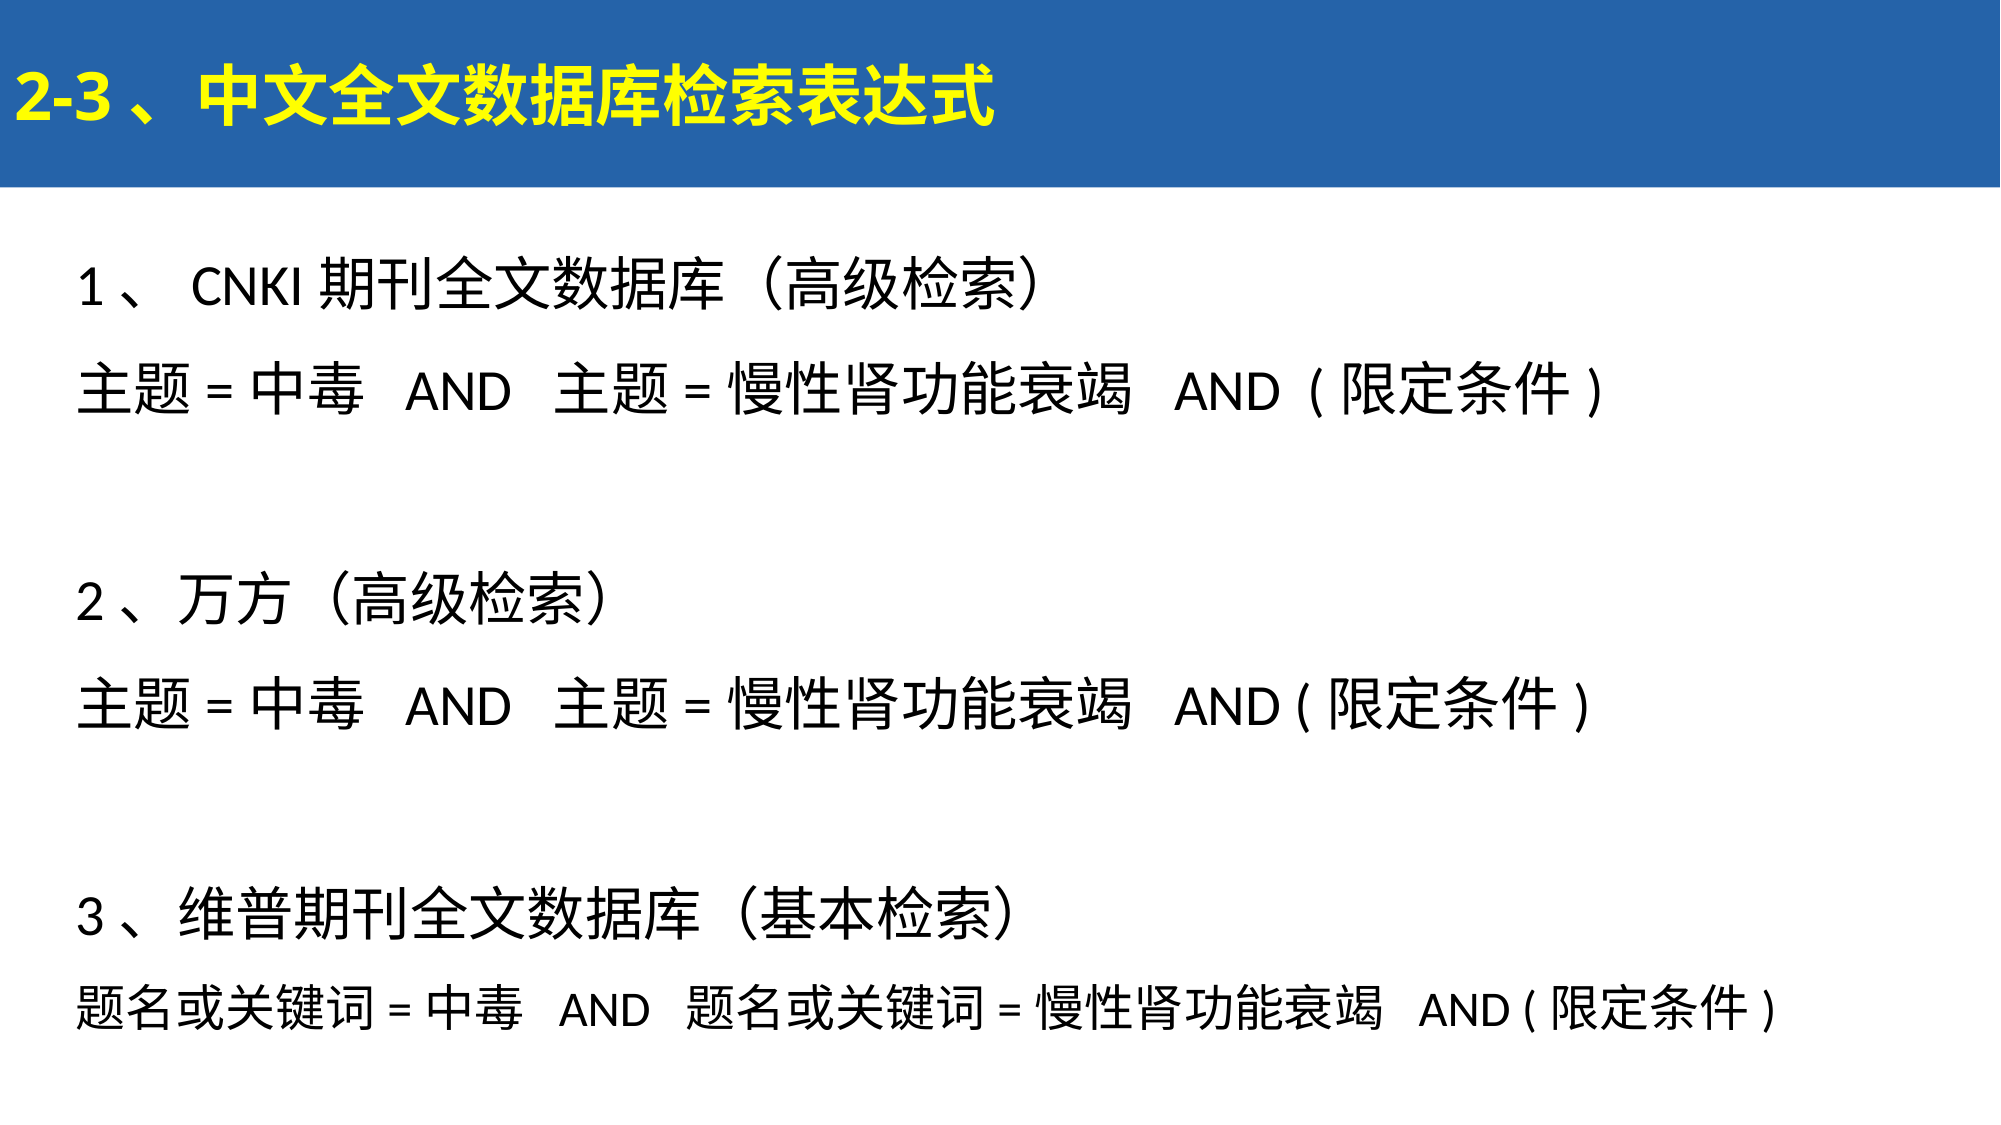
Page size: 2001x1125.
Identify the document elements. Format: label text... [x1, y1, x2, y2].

text_box 2-3、中文全文数据库检索表达式 [0, 0, 2000, 188]
text_box 1、CNKI期刊全文数据库（高级检索） 主题=中毒 AND 主题=慢性肾功能衰竭 AND (限定条件) 2、万方（高级检索） 主题=中毒 AND 主题=慢性肾功能衰竭 AND (限定条件) 3、维普期刊全文数据库（基本检索） 题名或关键词=中毒 AND 题名或关键词=慢性肾功能衰竭 AND (限定条件) [60, 204, 1926, 1045]
